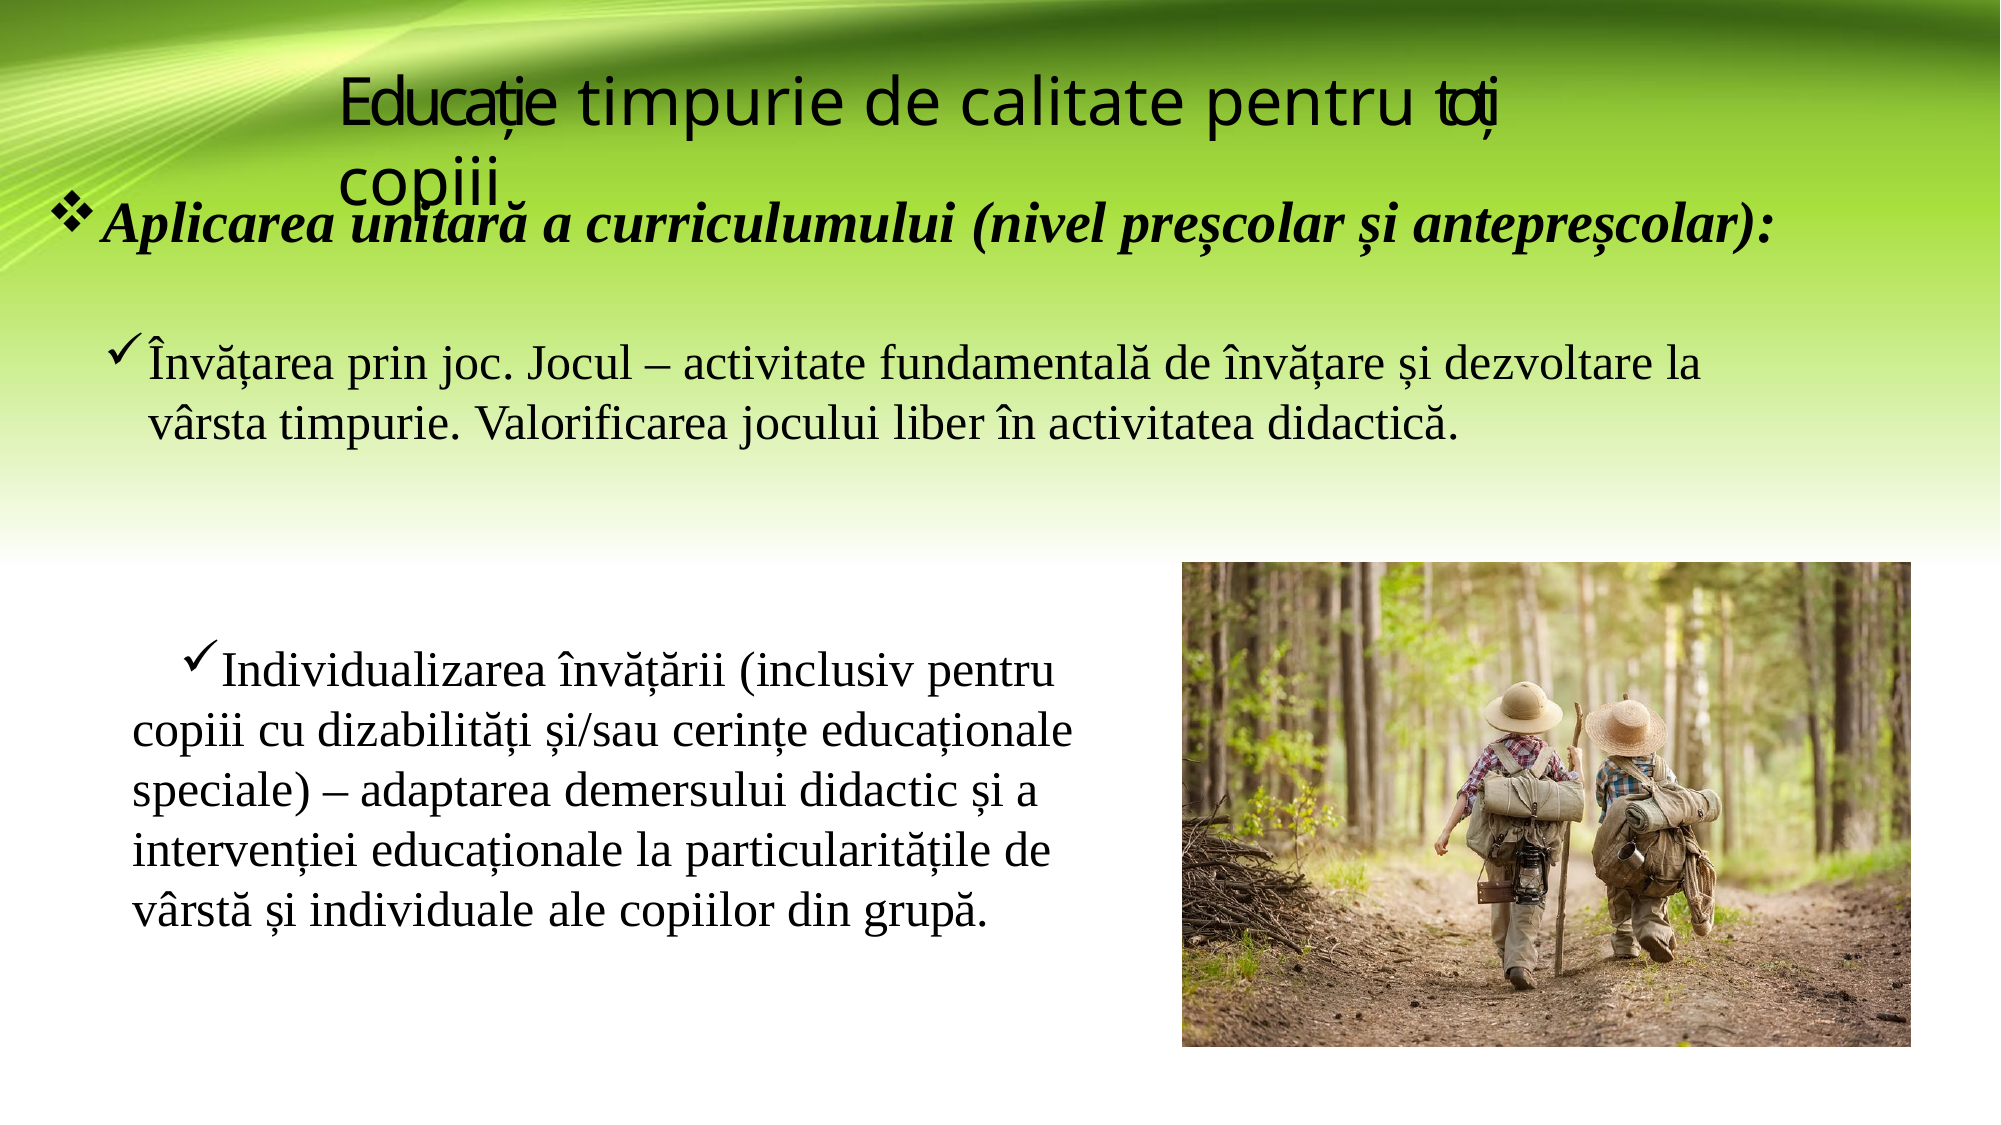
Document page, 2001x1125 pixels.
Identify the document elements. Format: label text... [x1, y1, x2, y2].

picture [0, 0, 2000, 1048]
text_box Individualizarea învățării (inclusiv pentru copiii cu dizabilități și/sau cerințe educaționale speciale) – adaptarea demersului didactic și a intervenției educaționale la particularitățile de vârstă și individuale ale copiilor din grupă. [130, 634, 1174, 937]
text_box Aplicarea unitară a curriculumului (nivel preșcolar și antepreșcolar): Învățarea prin joc. Jocul – activitate fundamentală de învățare și dezvoltare la vârsta timpurie. Valorificarea jocului liber în activitatea didactică. [43, 181, 1830, 450]
title Educație timpurie de calitate pentru toți copiii [335, 56, 1665, 181]
